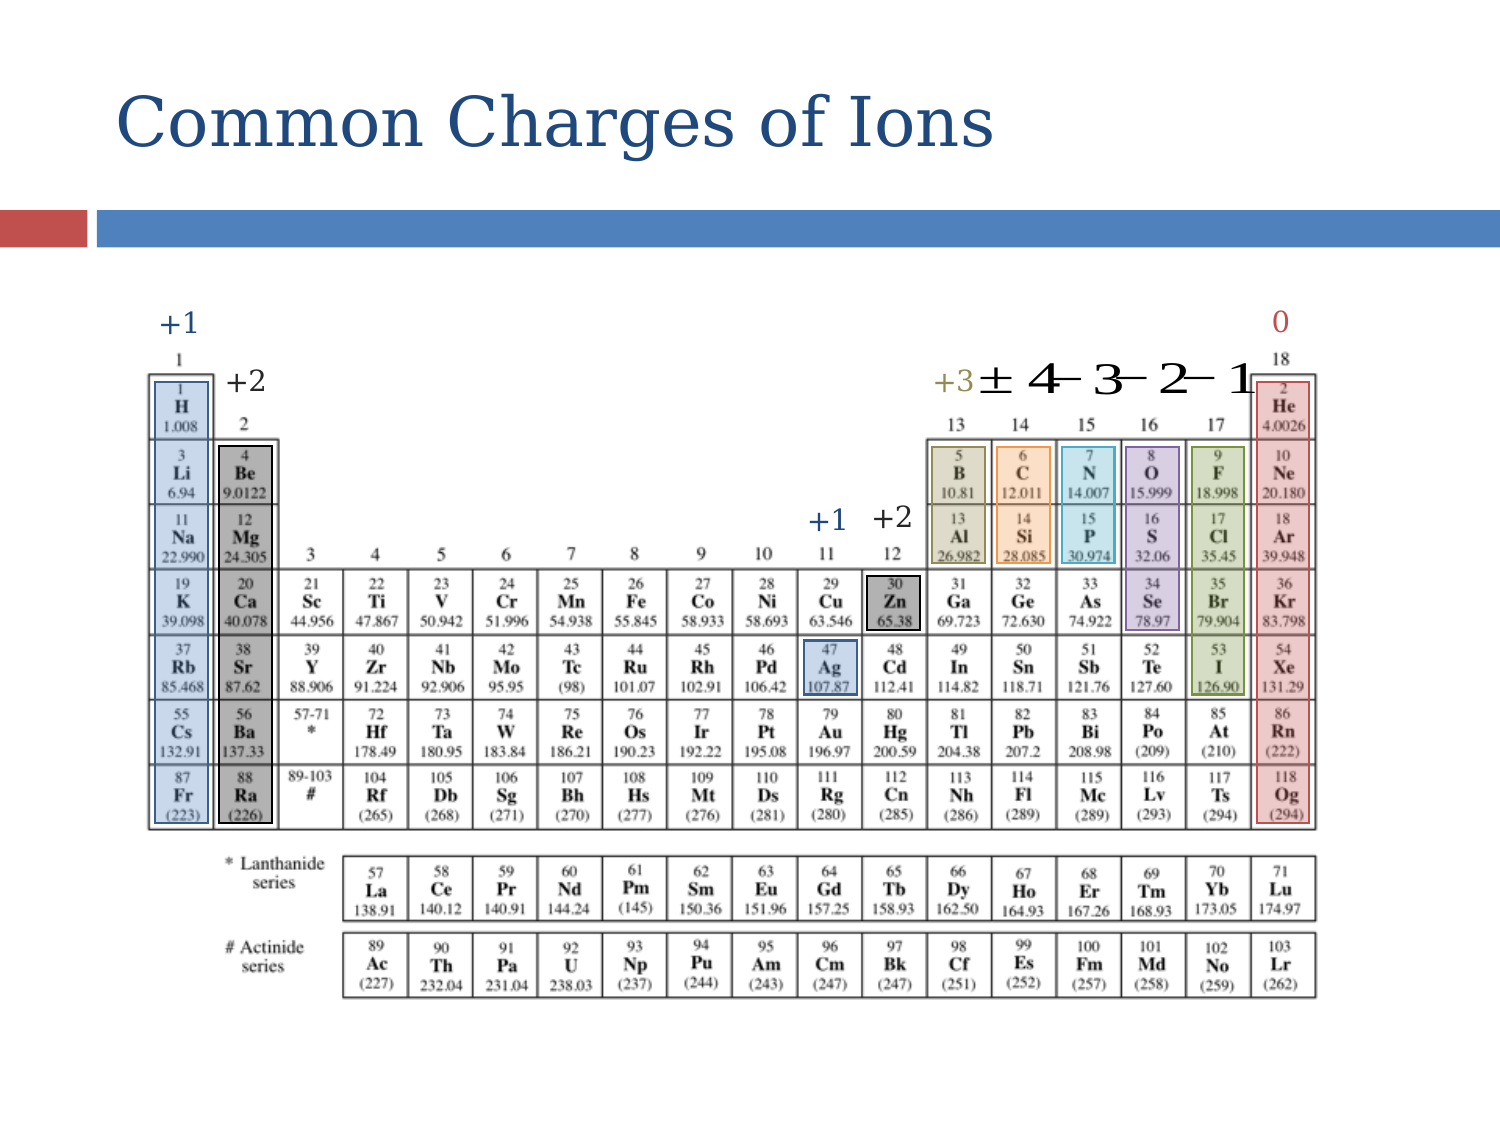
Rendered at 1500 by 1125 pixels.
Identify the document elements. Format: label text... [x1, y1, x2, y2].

picture [144, 347, 1321, 1003]
text_box 0 [1256, 296, 1341, 346]
title Common Charges of Ions [100, 37, 1438, 200]
text_box +1 [144, 296, 228, 347]
